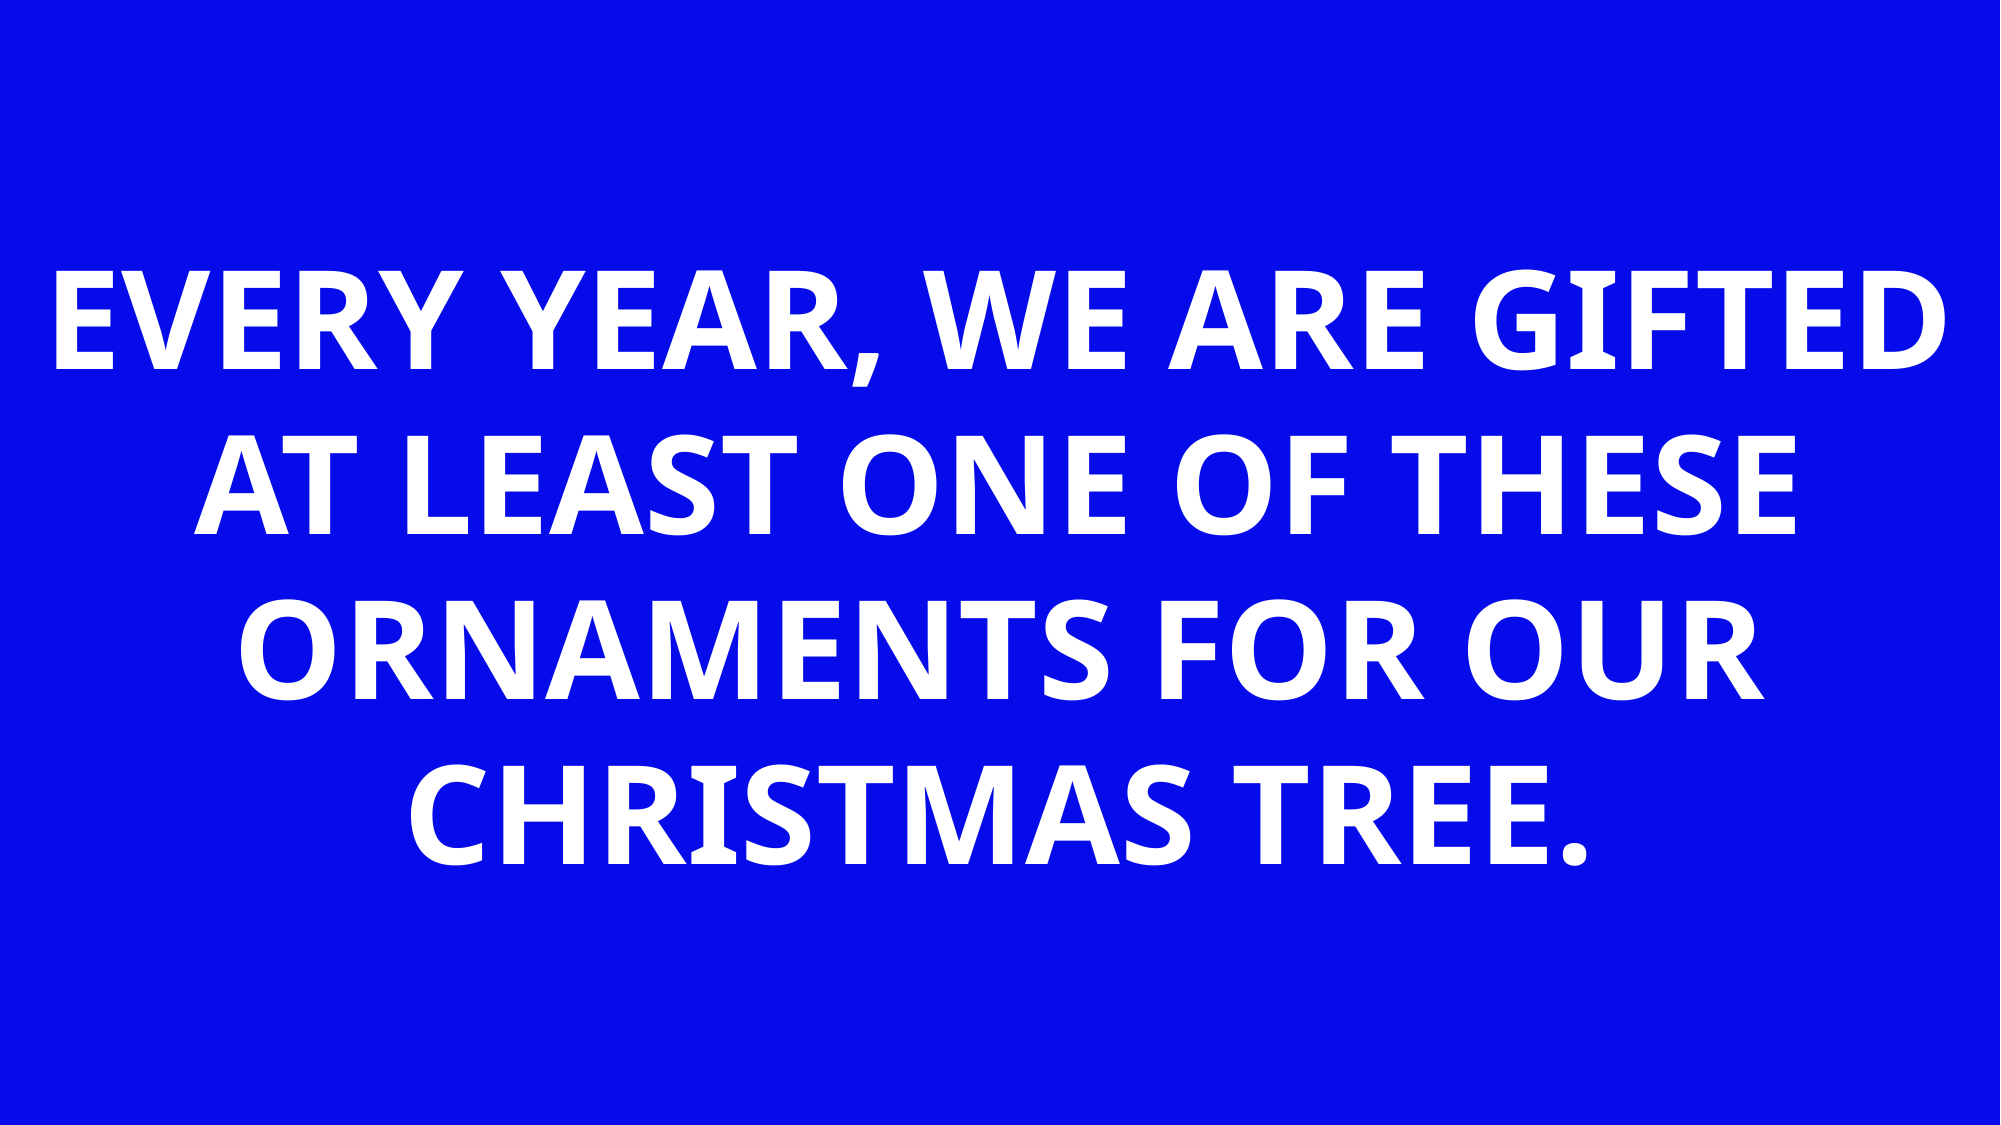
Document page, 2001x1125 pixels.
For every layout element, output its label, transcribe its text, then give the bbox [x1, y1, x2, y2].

text_box EVERY YEAR, WE ARE GIFTED AT LEAST ONE OF THESE ORNAMENTS FOR OUR CHRISTMAS TREE. [0, 0, 2000, 1125]
